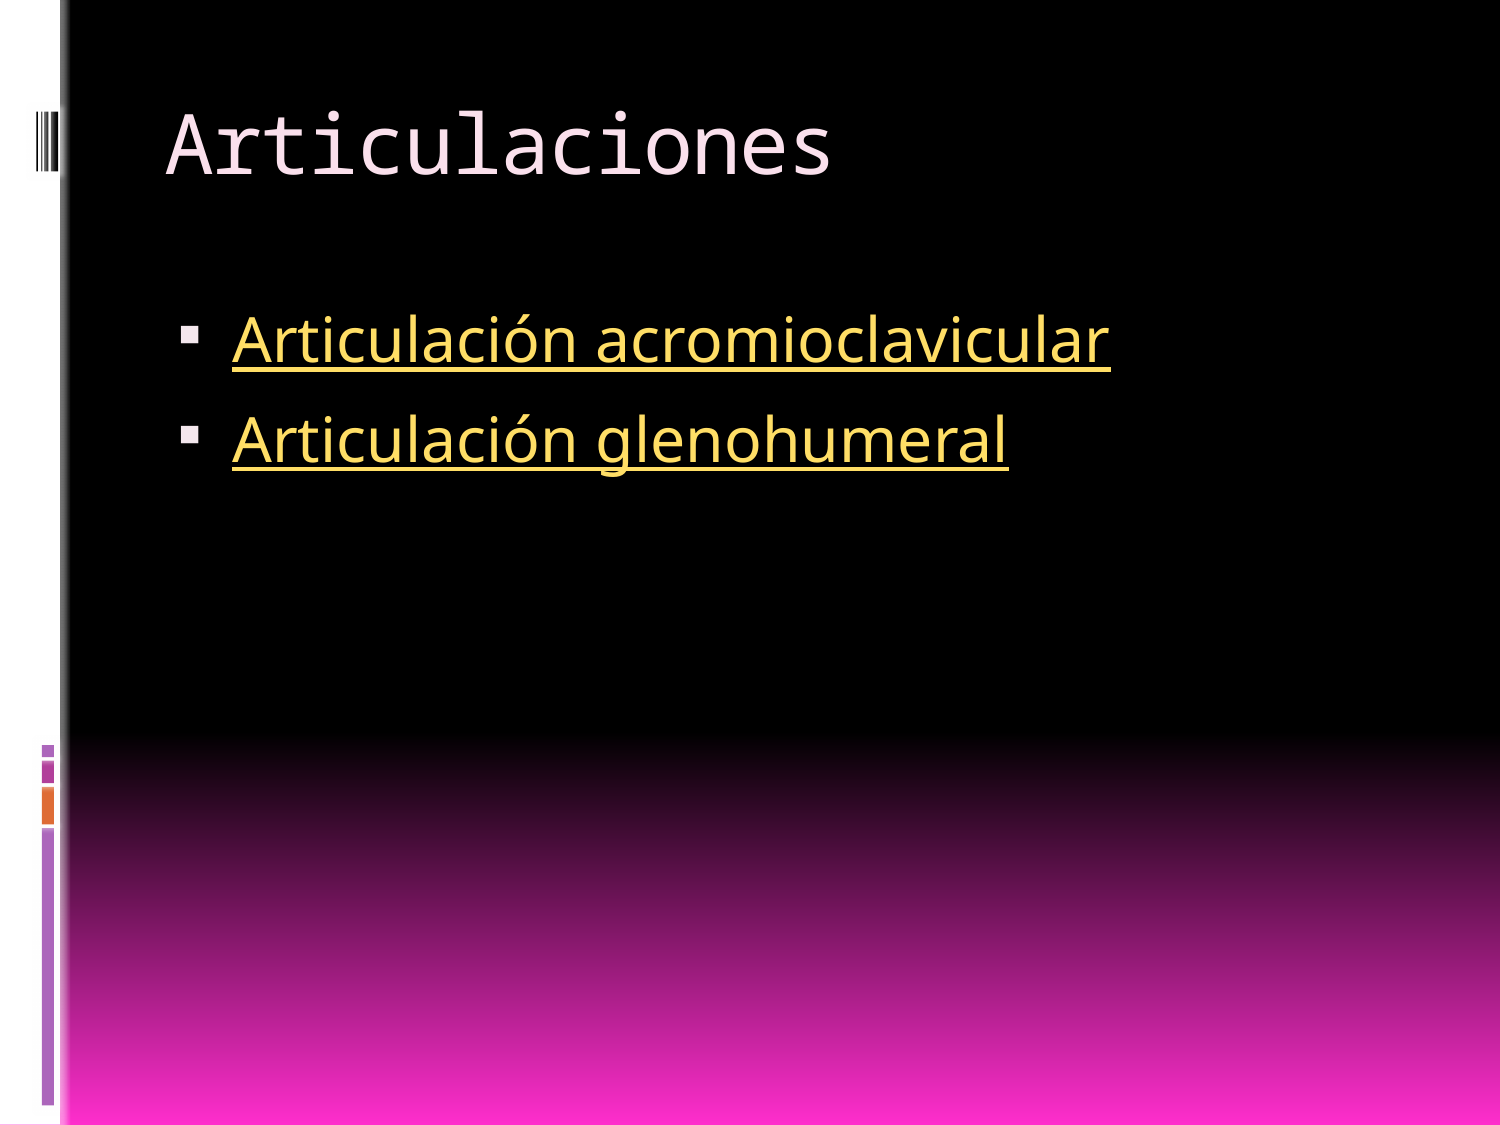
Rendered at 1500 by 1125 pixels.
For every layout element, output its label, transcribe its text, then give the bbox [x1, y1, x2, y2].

list Articulación acromioclavicular Articulación glenohumeral [150, 292, 1425, 1043]
title Articulaciones [150, 83, 1425, 234]
